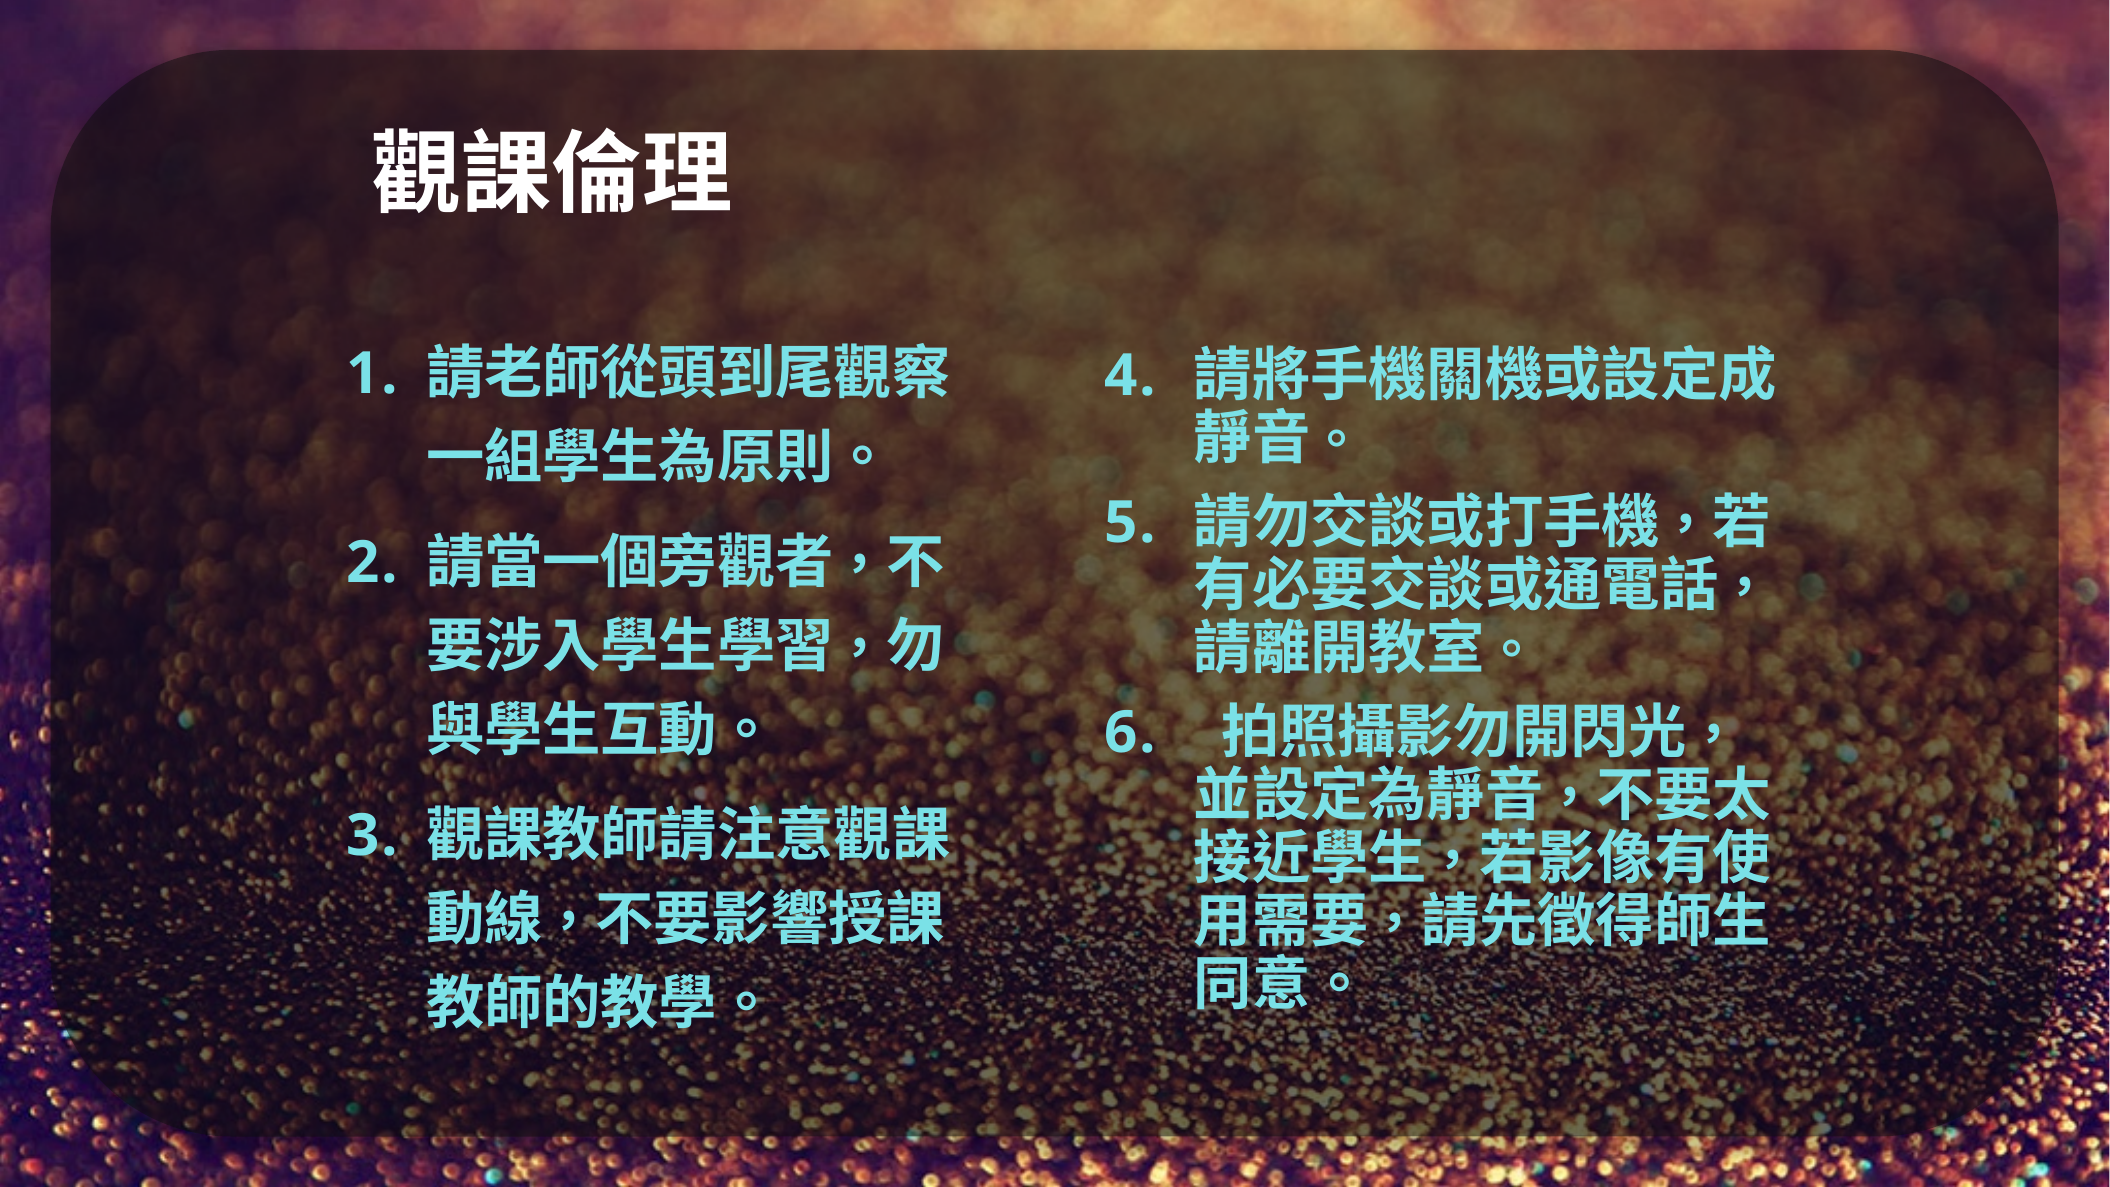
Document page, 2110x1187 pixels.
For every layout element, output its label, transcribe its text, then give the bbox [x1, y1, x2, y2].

text_box 請將手機關機或設定成靜音。 請勿交談或打手機，若有必要交談或通電話，請離開教室。 拍照攝影勿開閃光，並設定為靜音，不要太接近學生，若影像有使用需要，請先徵得師生同意。 [1090, 338, 1801, 1187]
text_box 請老師從頭到尾觀察一組學生為原則。 請當一個旁觀者，不要涉入學生學習，勿與學生互動。 觀課教師請注意觀課動線，不要影響授課教師的教學。 [332, 314, 1018, 1104]
text_box 觀課倫理 [356, 120, 993, 314]
picture [0, 0, 2110, 1187]
